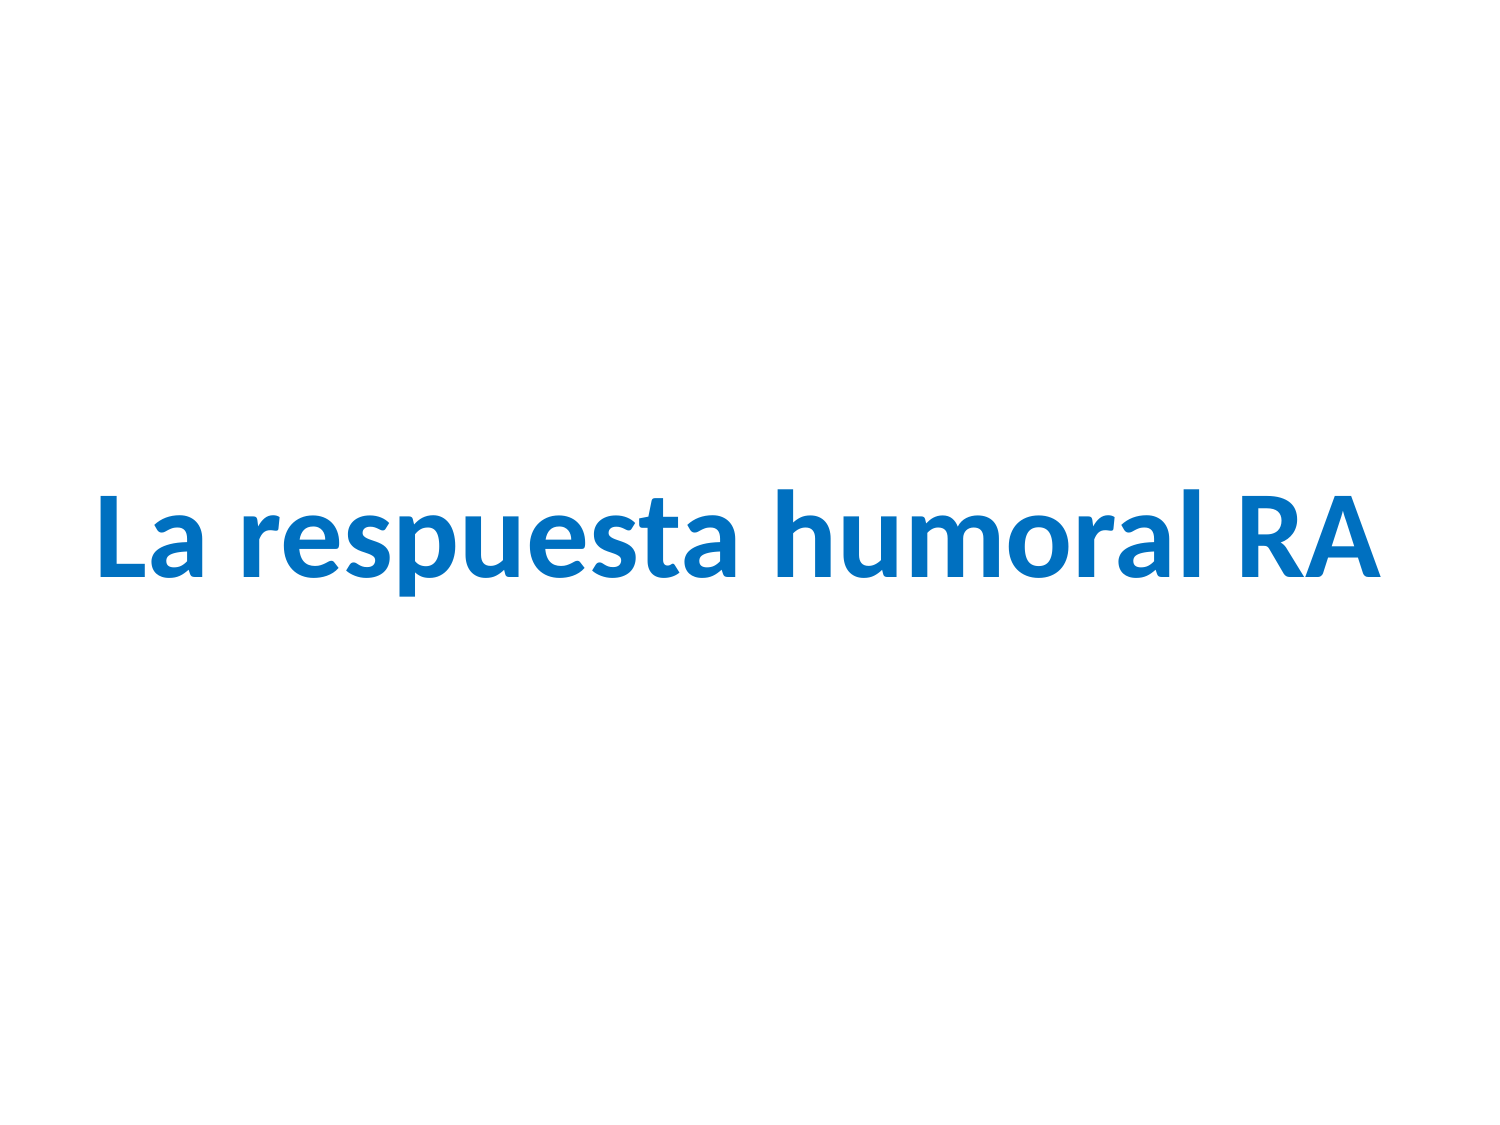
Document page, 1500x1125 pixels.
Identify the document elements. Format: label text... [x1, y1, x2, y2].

text_box La respuesta humoral RA [41, 445, 1436, 611]
